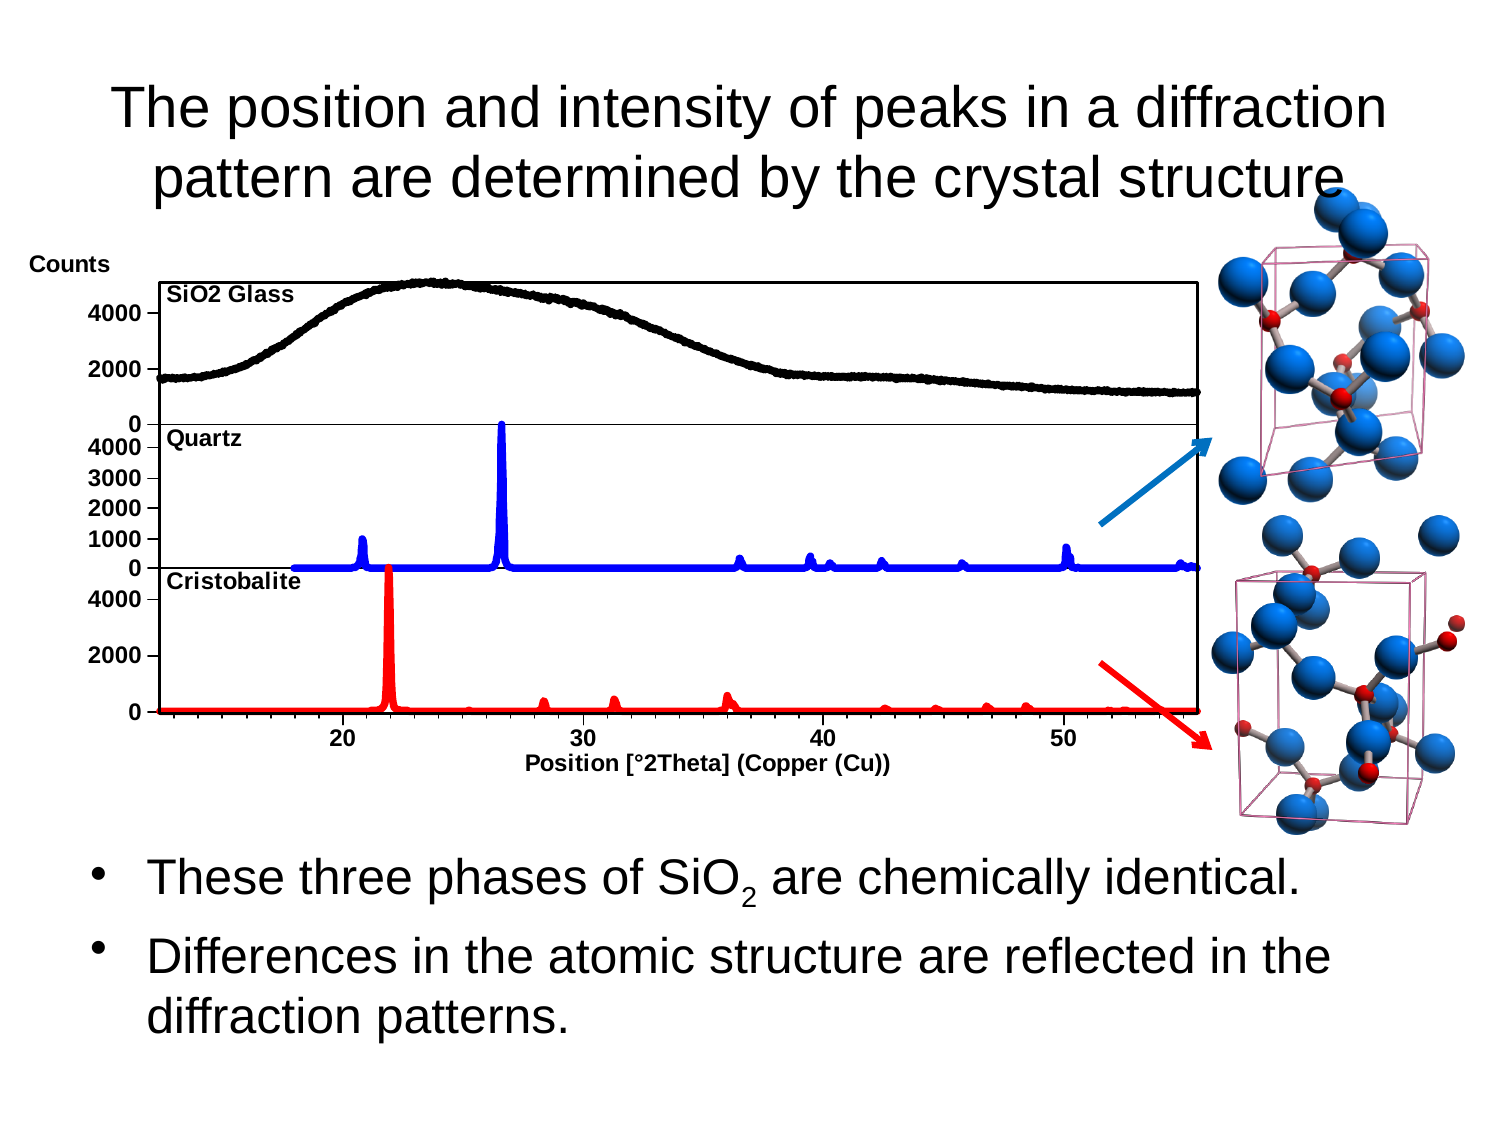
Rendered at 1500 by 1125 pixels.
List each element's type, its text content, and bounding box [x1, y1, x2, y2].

list These three phases of SiO2 are chemically identical. Differences in the atomic structure are reflected in the diffraction patterns. [75, 837, 1425, 1075]
picture [24, 169, 1488, 838]
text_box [1099, 662, 1213, 751]
title The position and intensity of peaks in a diffraction pattern are determined by the crystal structure [75, 45, 1425, 220]
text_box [1099, 437, 1213, 526]
